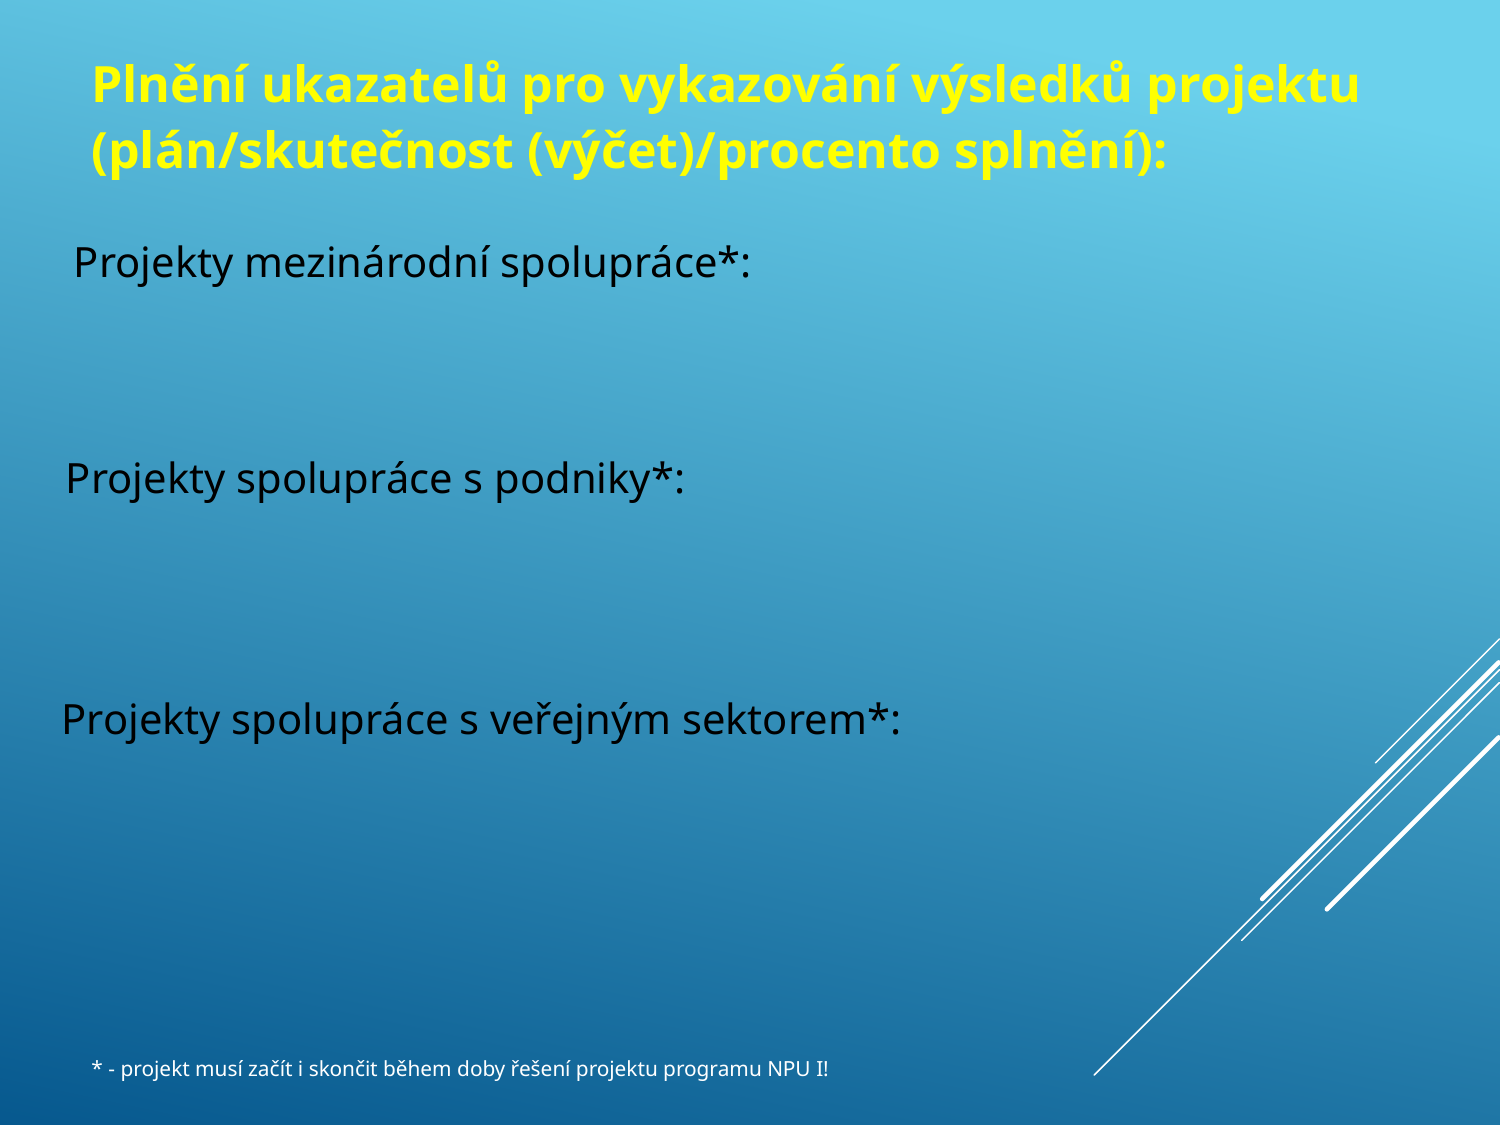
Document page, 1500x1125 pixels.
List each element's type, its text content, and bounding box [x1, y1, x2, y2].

text_box Plnění ukazatelů pro vykazování výsledků projektu (plán/skutečnost (výčet)/procento splnění): [76, 39, 1468, 186]
text_box Projekty spolupráce s podniky*: [51, 444, 701, 510]
title * - projekt musí začít i skončit během doby řešení projektu programu NPU I! [76, 1041, 1152, 1095]
text_box Projekty mezinárodní spolupráce*: [59, 228, 778, 294]
text_box Projekty spolupráce s veřejným sektorem*: [46, 685, 917, 750]
